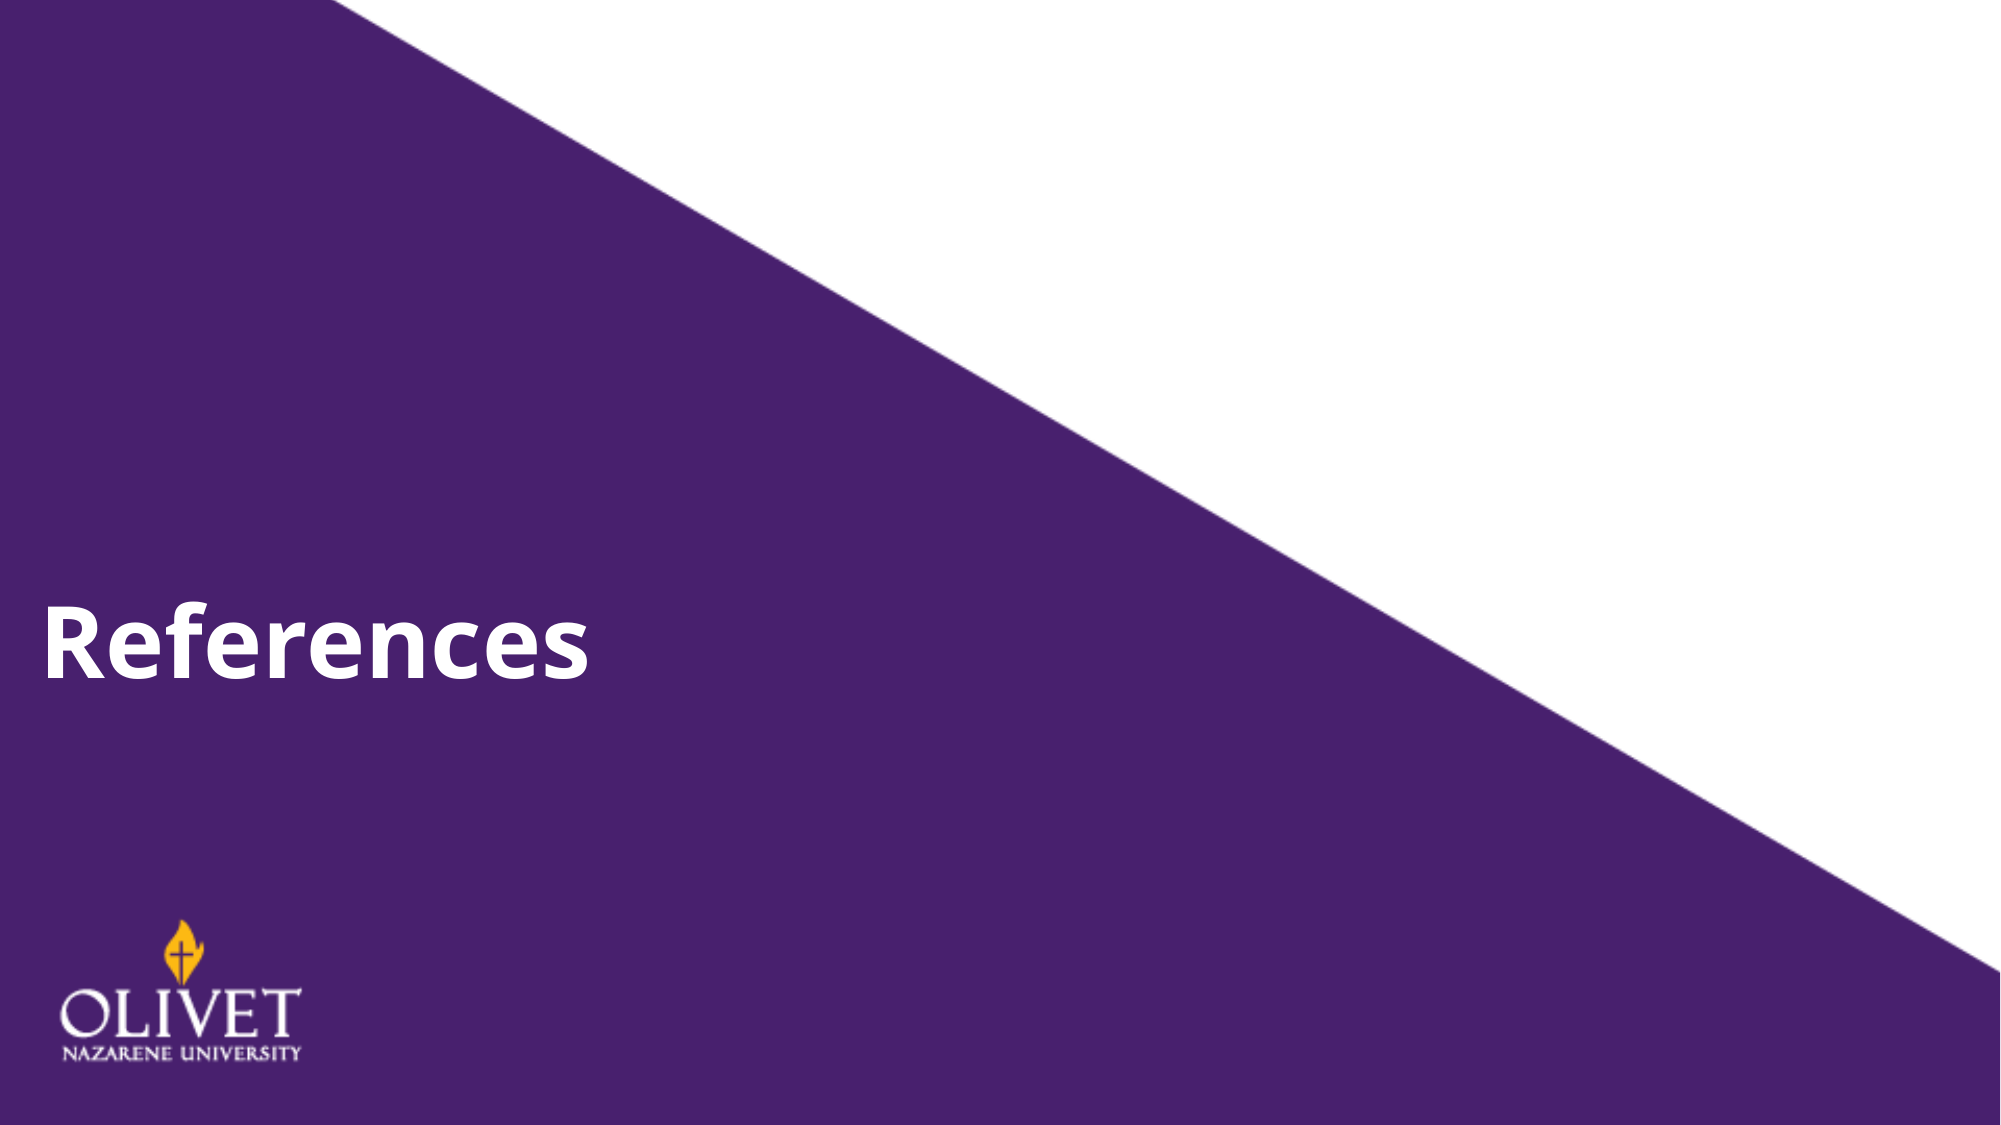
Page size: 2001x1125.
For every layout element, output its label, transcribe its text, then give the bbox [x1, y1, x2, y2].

title References [24, 239, 1091, 708]
picture [0, 0, 2001, 1125]
